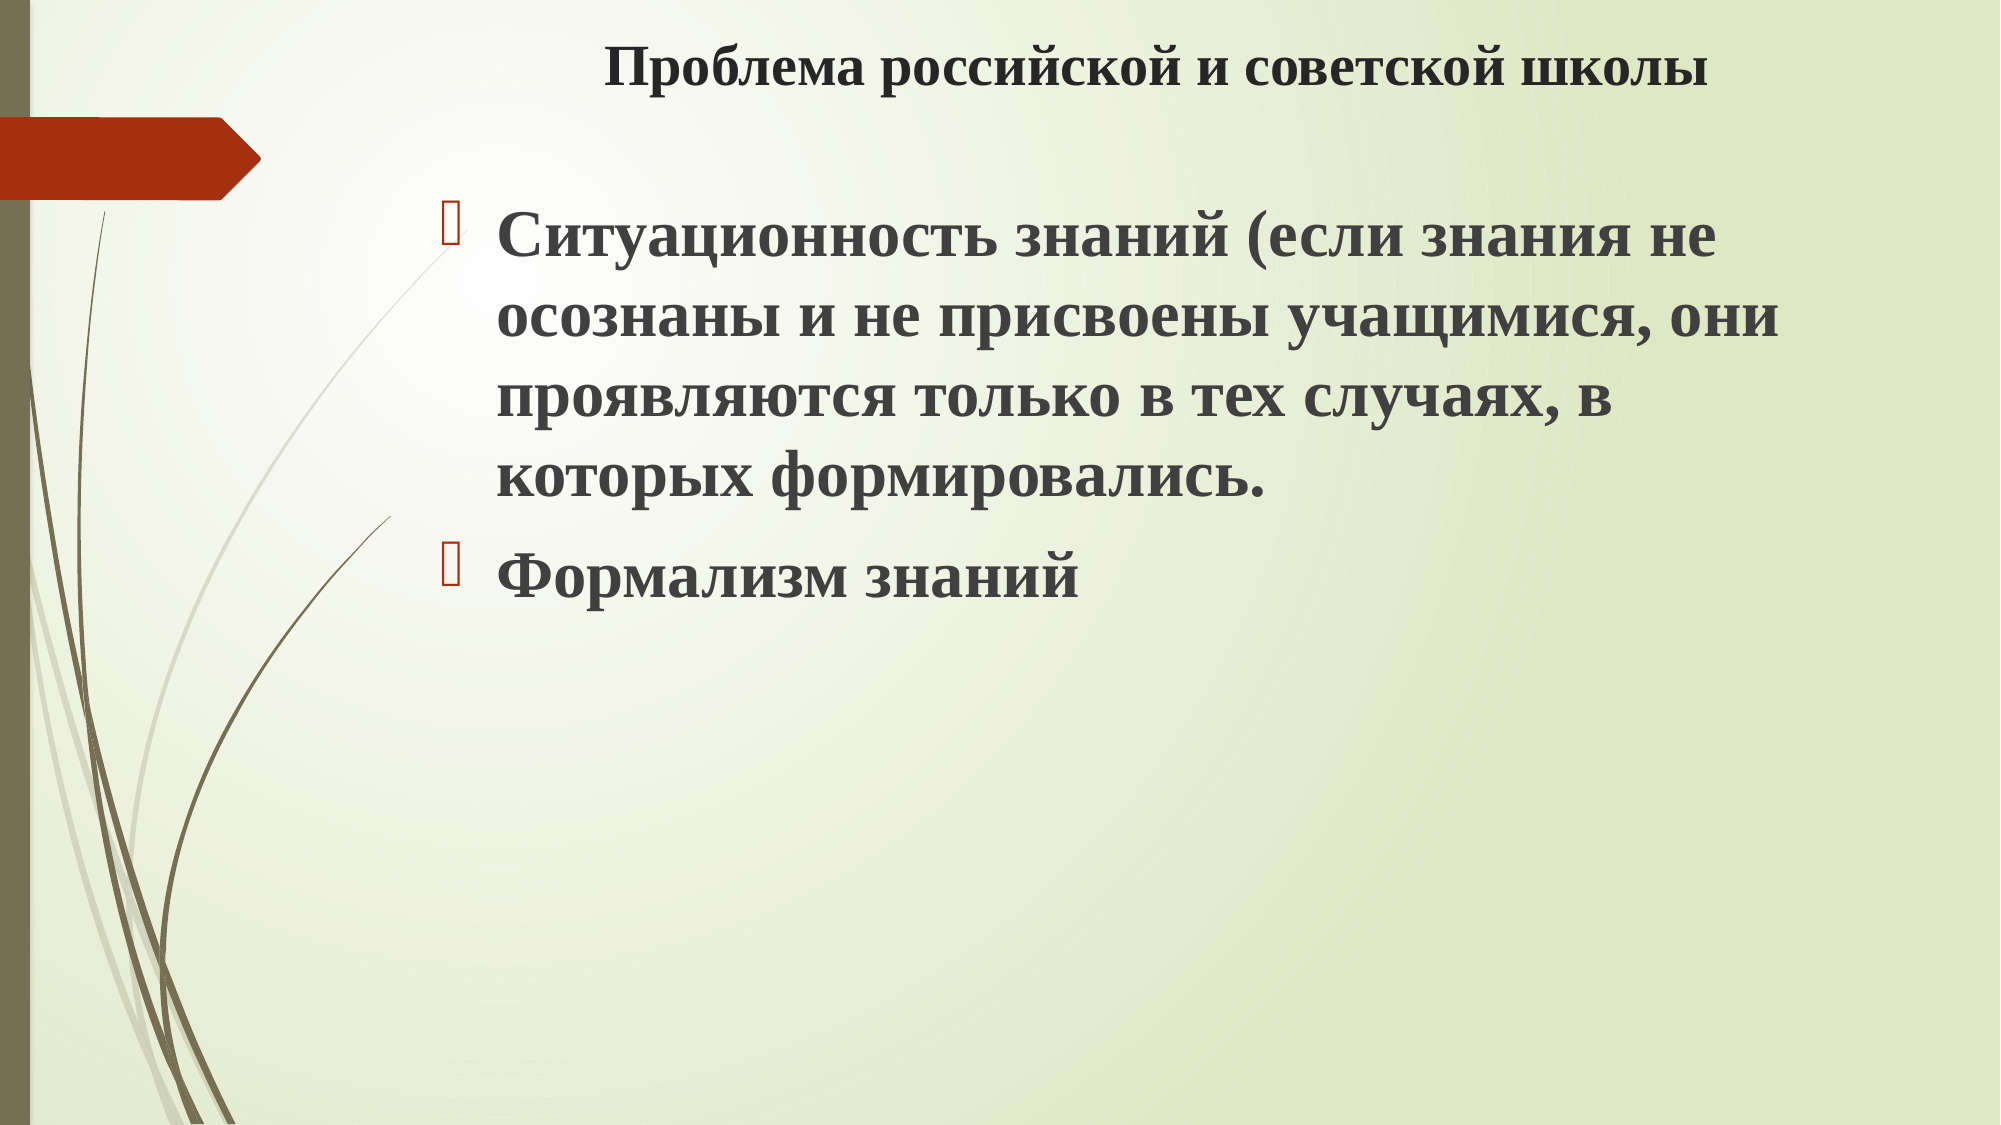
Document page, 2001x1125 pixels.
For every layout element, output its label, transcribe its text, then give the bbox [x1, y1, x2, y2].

list Ситуационность знаний (если знания не осознаны и не присвоены учащимися, они проявляются только в тех случаях, в которых формировались. Формализм знаний [424, 182, 1888, 970]
title Проблема российской и советской школы [425, 20, 1888, 156]
